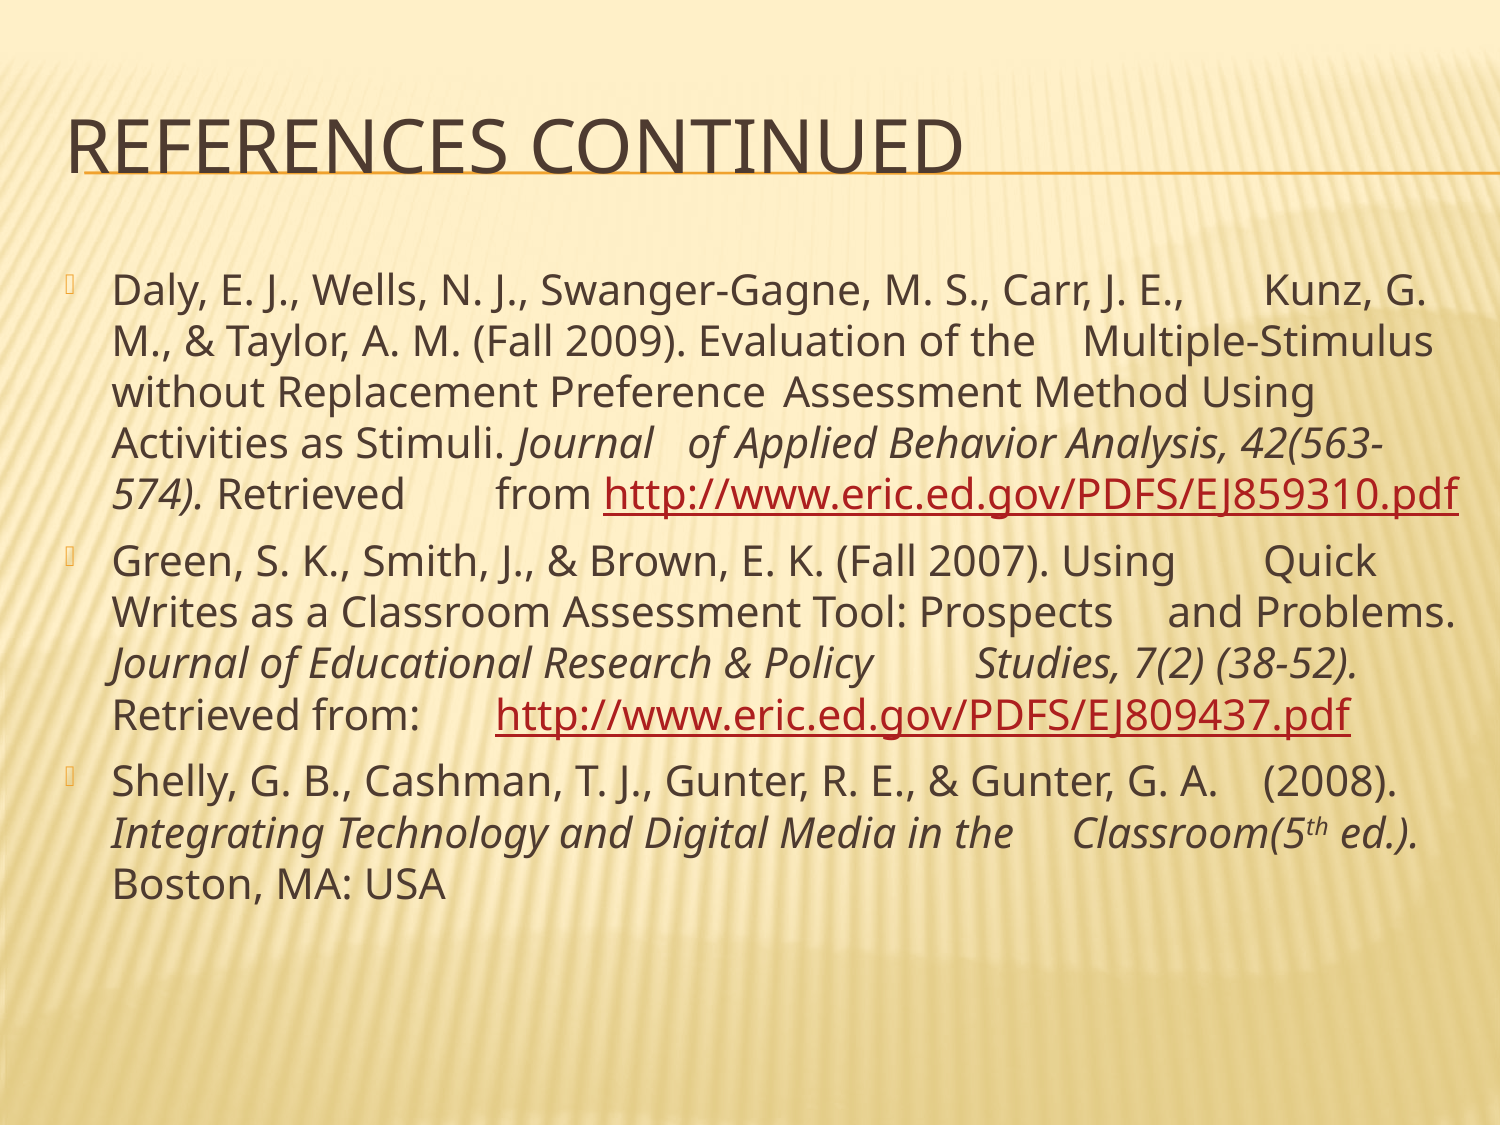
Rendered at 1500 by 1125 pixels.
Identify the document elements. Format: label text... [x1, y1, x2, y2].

title References continued [50, 75, 1475, 213]
list Daly, E. J., Wells, N. J., Swanger-Gagne, M. S., Carr, J. E., Kunz, G. M., & Taylor, A. M. (Fall 2009). Evaluation of the Multiple-Stimulus without Replacement Preference Assessment Method Using Activities as Stimuli. Journal of Applied Behavior Analysis, 42(563-574). Retrieved from http://www.eric.ed.gov/PDFS/EJ859310.pdf Green, S. K., Smith, J., & Brown, E. K. (Fall 2007). Using Quick Writes as a Classroom Assessment Tool: Prospects and Problems. Journal of Educational Research & Policy Studies, 7(2) (38-52). Retrieved from: http://www.eric.ed.gov/PDFS/EJ809437.pdf Shelly, G. B., Cashman, T. J., Gunter, R. E., & Gunter, G. A. (2008). Integrating Technology and Digital Media in the Classroom(5th ed.). Boston, MA: USA [50, 254, 1475, 998]
